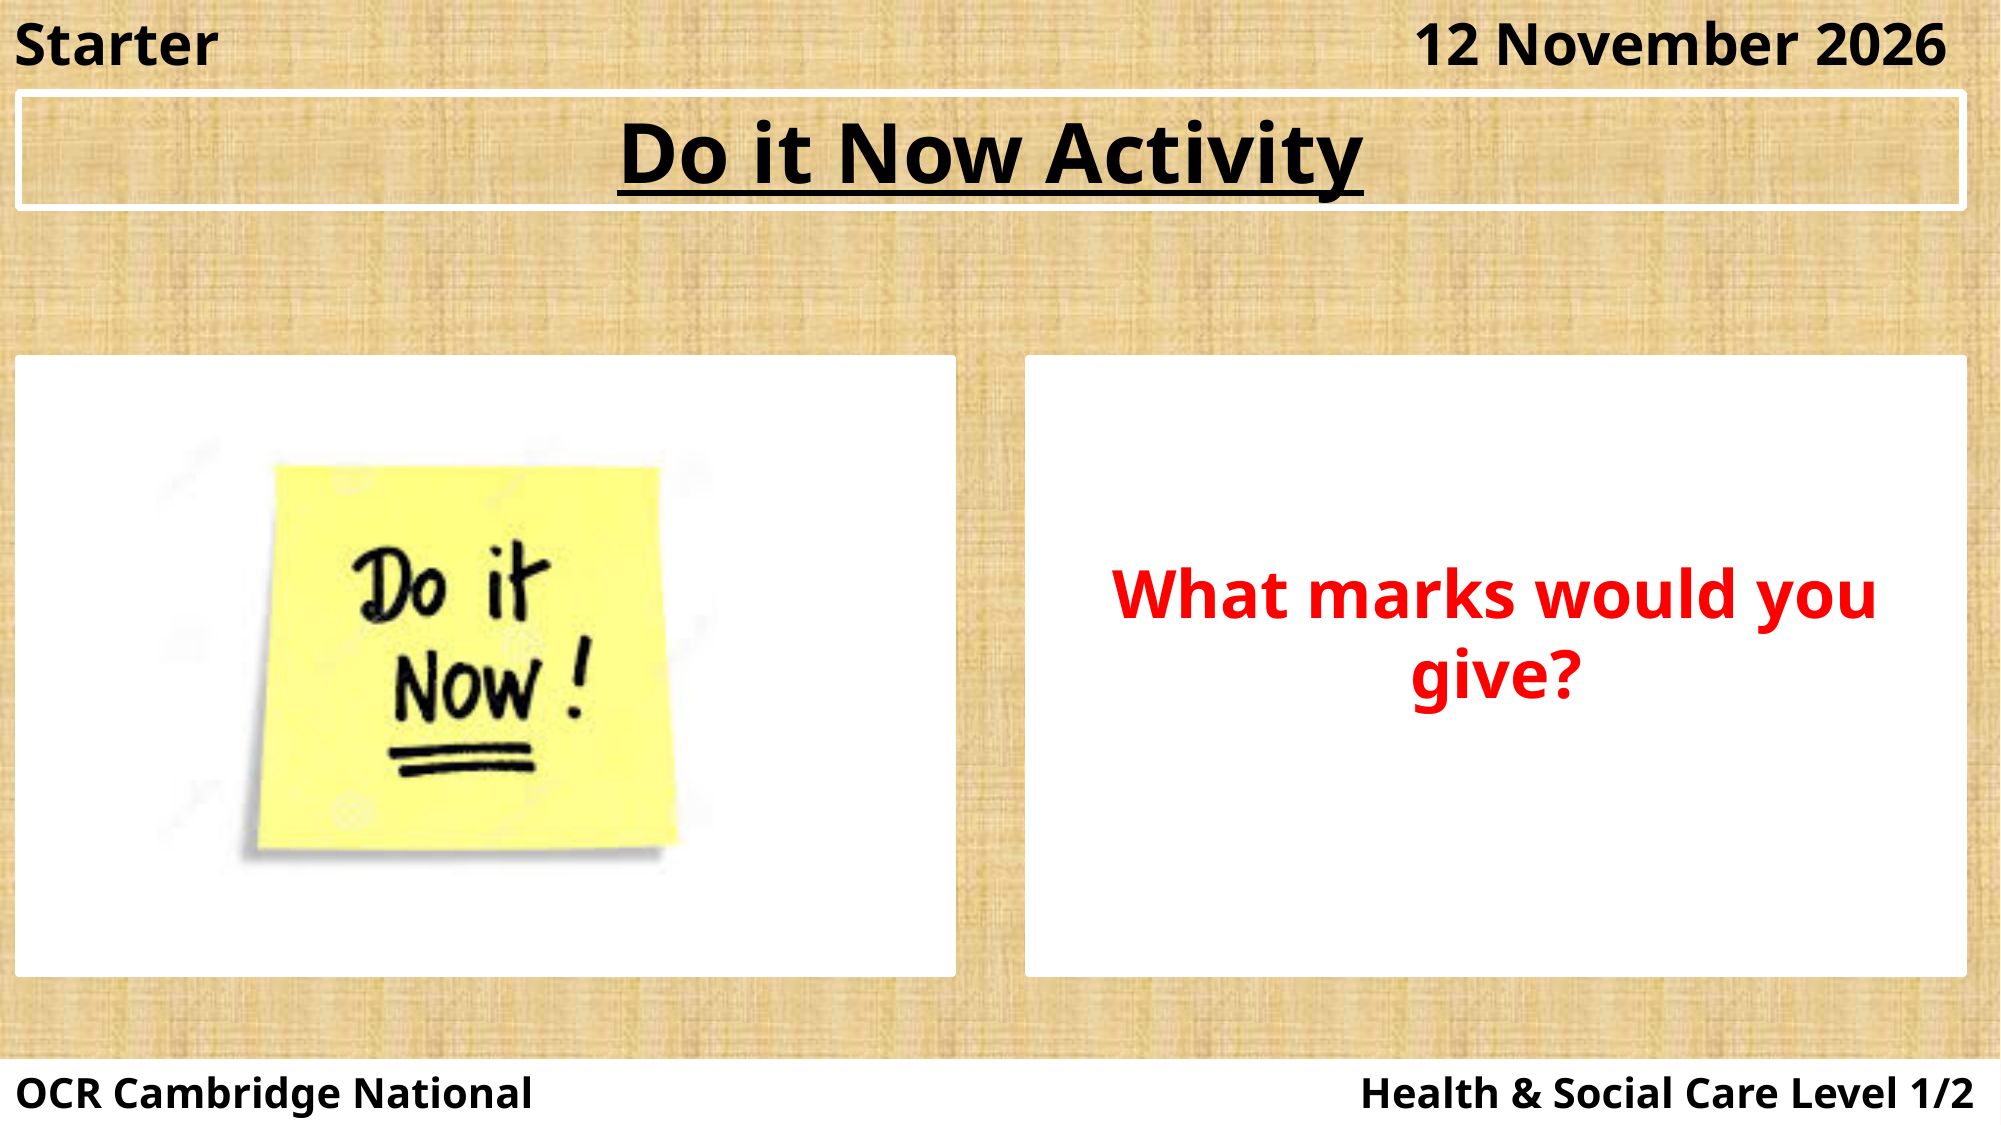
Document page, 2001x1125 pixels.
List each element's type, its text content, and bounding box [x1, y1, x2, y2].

text_box Starter [0, 0, 398, 85]
text_box 28 September 2020 [1205, 0, 1964, 94]
text_box Do it Now Activity [18, 93, 1964, 208]
picture [0, 0, 2001, 1125]
text_box What marks would you give? [1028, 358, 1964, 974]
text_box OCR Cambridge National [0, 1059, 873, 1125]
text_box Health & Social Care Level 1/2 [873, 1059, 2000, 1125]
text_box [18, 358, 953, 974]
